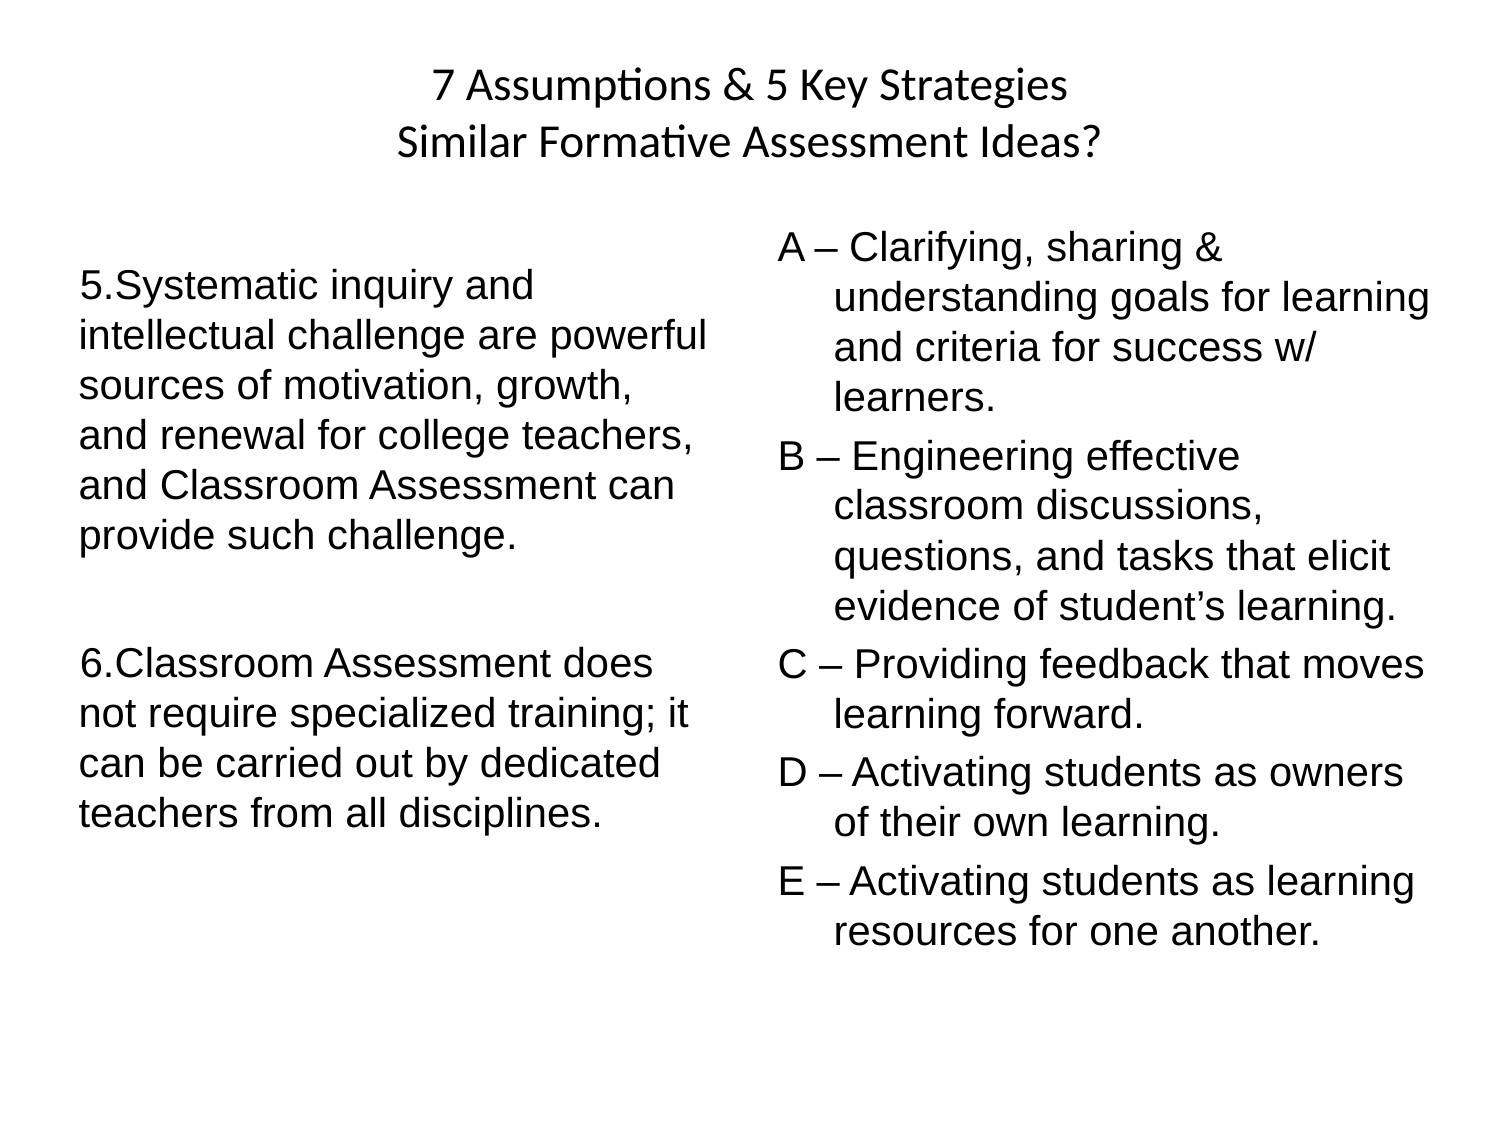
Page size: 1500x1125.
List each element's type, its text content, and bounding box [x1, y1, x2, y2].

list Systematic inquiry and intellectual challenge are powerful sources of motivation, growth, and renewal for college teachers, and Classroom Assessment can provide such challenge. Classroom Assessment does not require specialized training; it can be carried out by dedicated teachers from all disciplines. [62, 249, 725, 1050]
list A – Clarifying, sharing & understanding goals for learning and criteria for success w/ learners. B – Engineering effective classroom discussions, questions, and tasks that elicit evidence of student’s learning. C – Providing feedback that moves learning forward. D – Activating students as owners of their own learning. E – Activating students as learning resources for one another. [762, 212, 1450, 1013]
title 7 Assumptions & 5 Key Strategies Similar Formative Assessment Ideas? [75, 45, 1425, 175]
